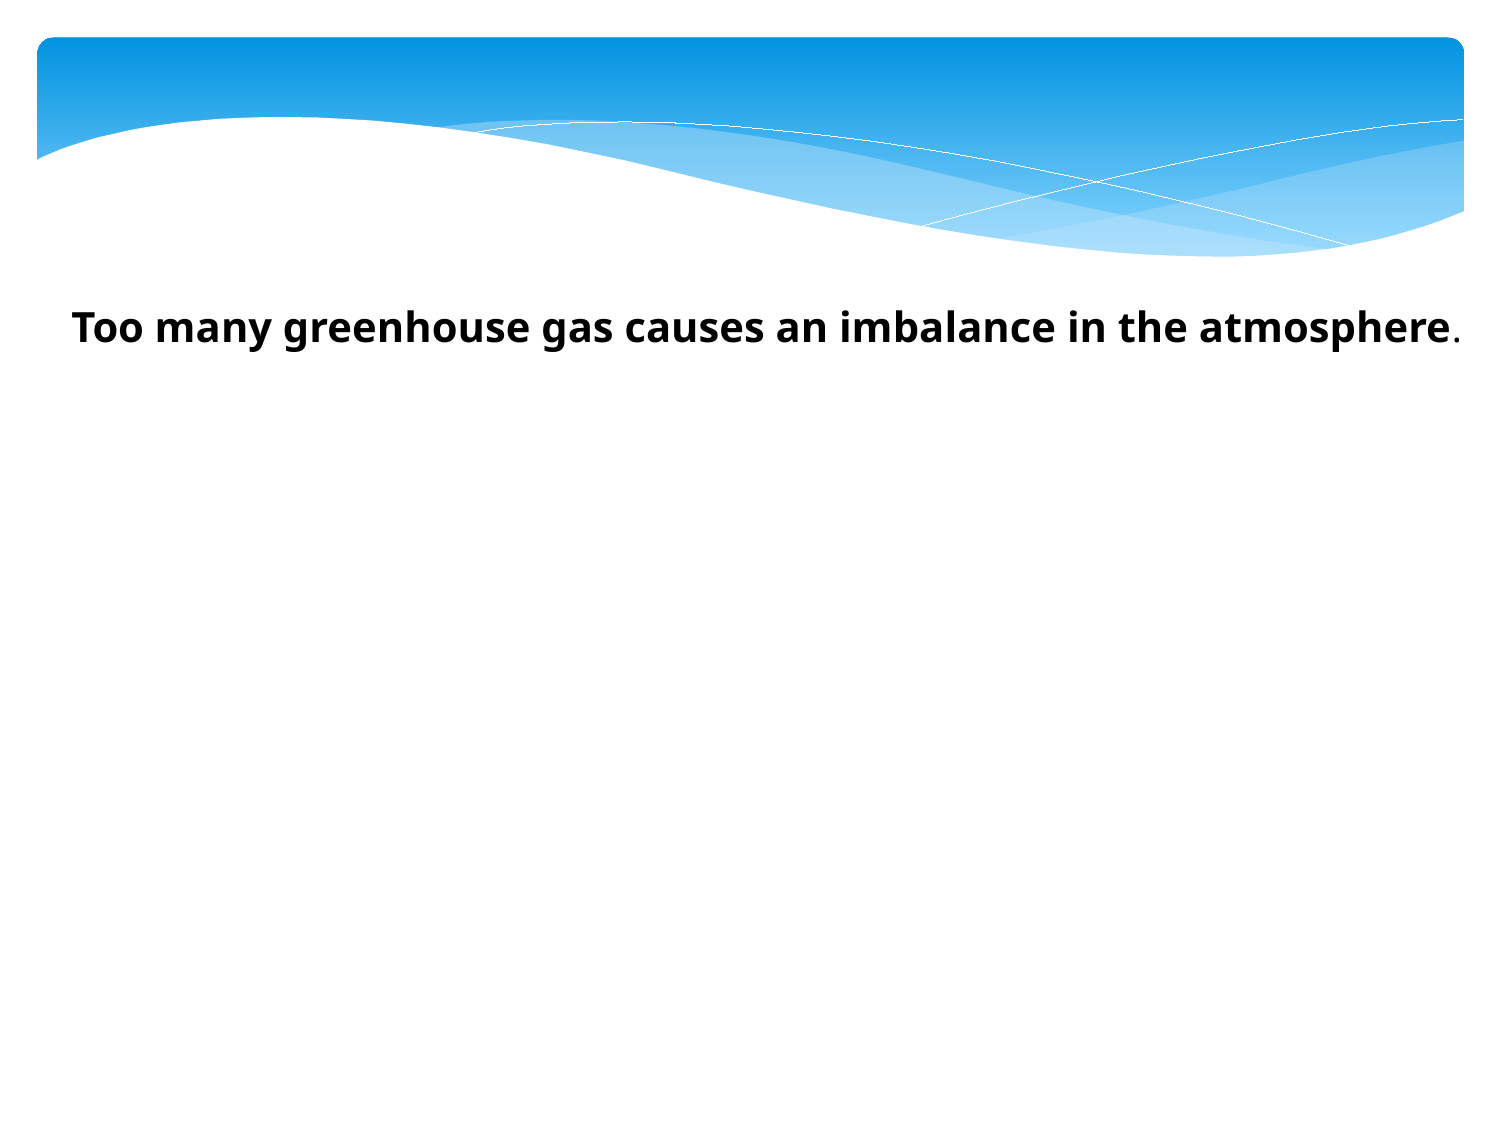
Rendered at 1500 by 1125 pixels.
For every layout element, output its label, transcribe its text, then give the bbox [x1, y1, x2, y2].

text_box Too many greenhouse gas causes an imbalance in the atmosphere. [56, 293, 1477, 359]
